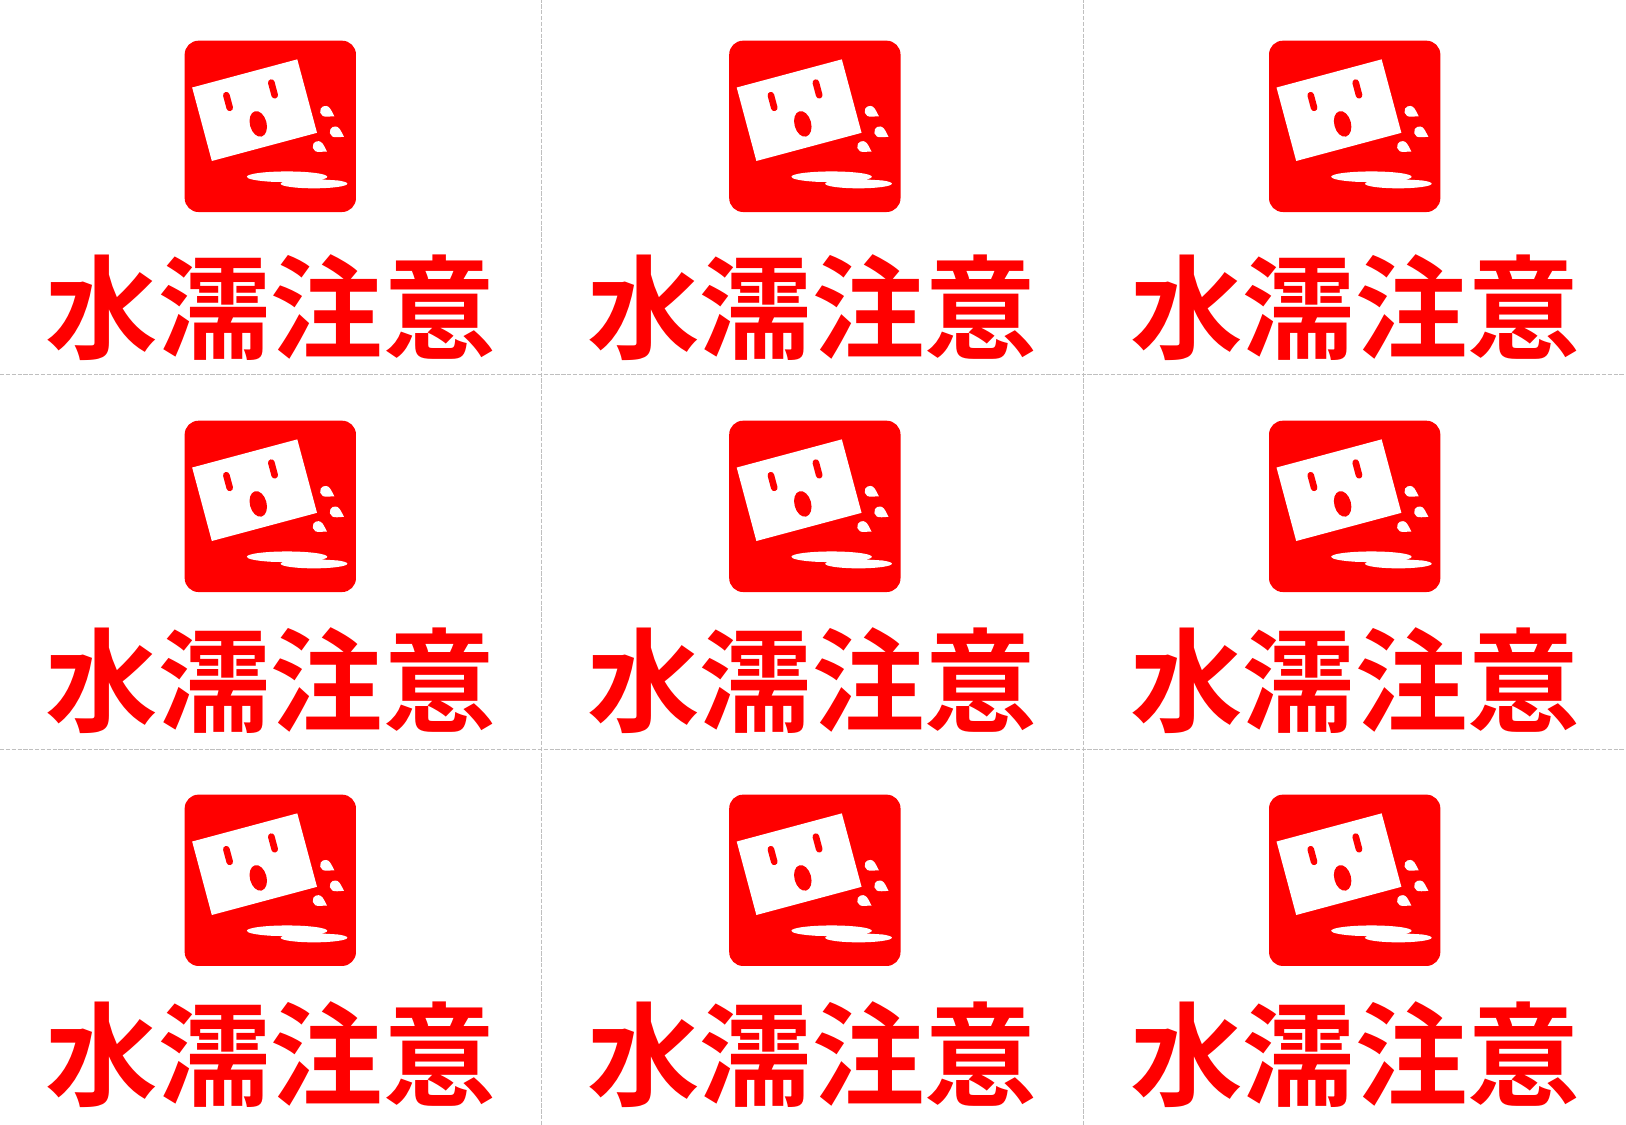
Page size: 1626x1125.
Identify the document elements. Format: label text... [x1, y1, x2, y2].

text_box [729, 420, 901, 593]
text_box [729, 40, 901, 212]
text_box 水濡注意 [587, 237, 1038, 373]
text_box 水濡注意 [45, 611, 496, 747]
text_box 水濡注意 [45, 985, 496, 1121]
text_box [1269, 40, 1441, 212]
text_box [184, 420, 356, 593]
text_box 水濡注意 [1130, 237, 1581, 373]
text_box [729, 794, 901, 966]
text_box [1269, 420, 1441, 593]
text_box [1269, 794, 1441, 966]
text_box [184, 40, 356, 212]
text_box 水濡注意 [45, 237, 496, 373]
text_box 水濡注意 [587, 985, 1038, 1121]
text_box 水濡注意 [1130, 611, 1581, 747]
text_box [184, 794, 356, 966]
text_box 水濡注意 [1130, 985, 1581, 1121]
text_box 水濡注意 [587, 611, 1038, 747]
